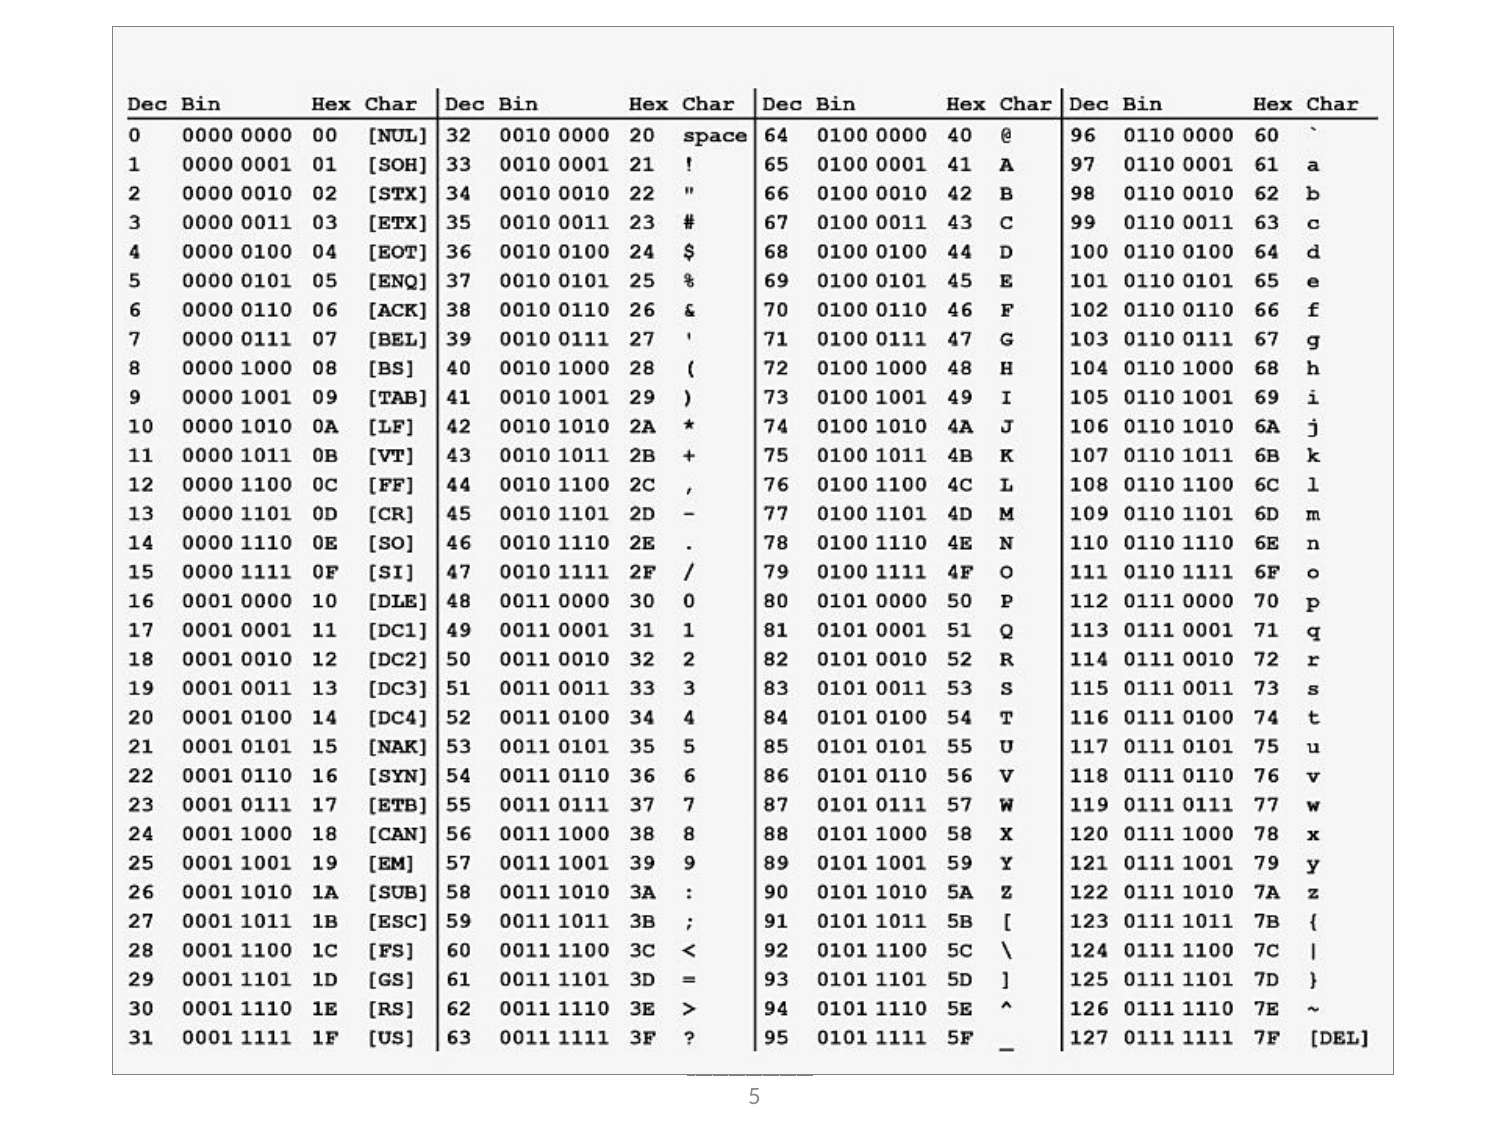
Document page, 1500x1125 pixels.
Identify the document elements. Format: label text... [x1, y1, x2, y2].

picture [112, 26, 1394, 1076]
slide_number 5 [579, 1084, 930, 1125]
